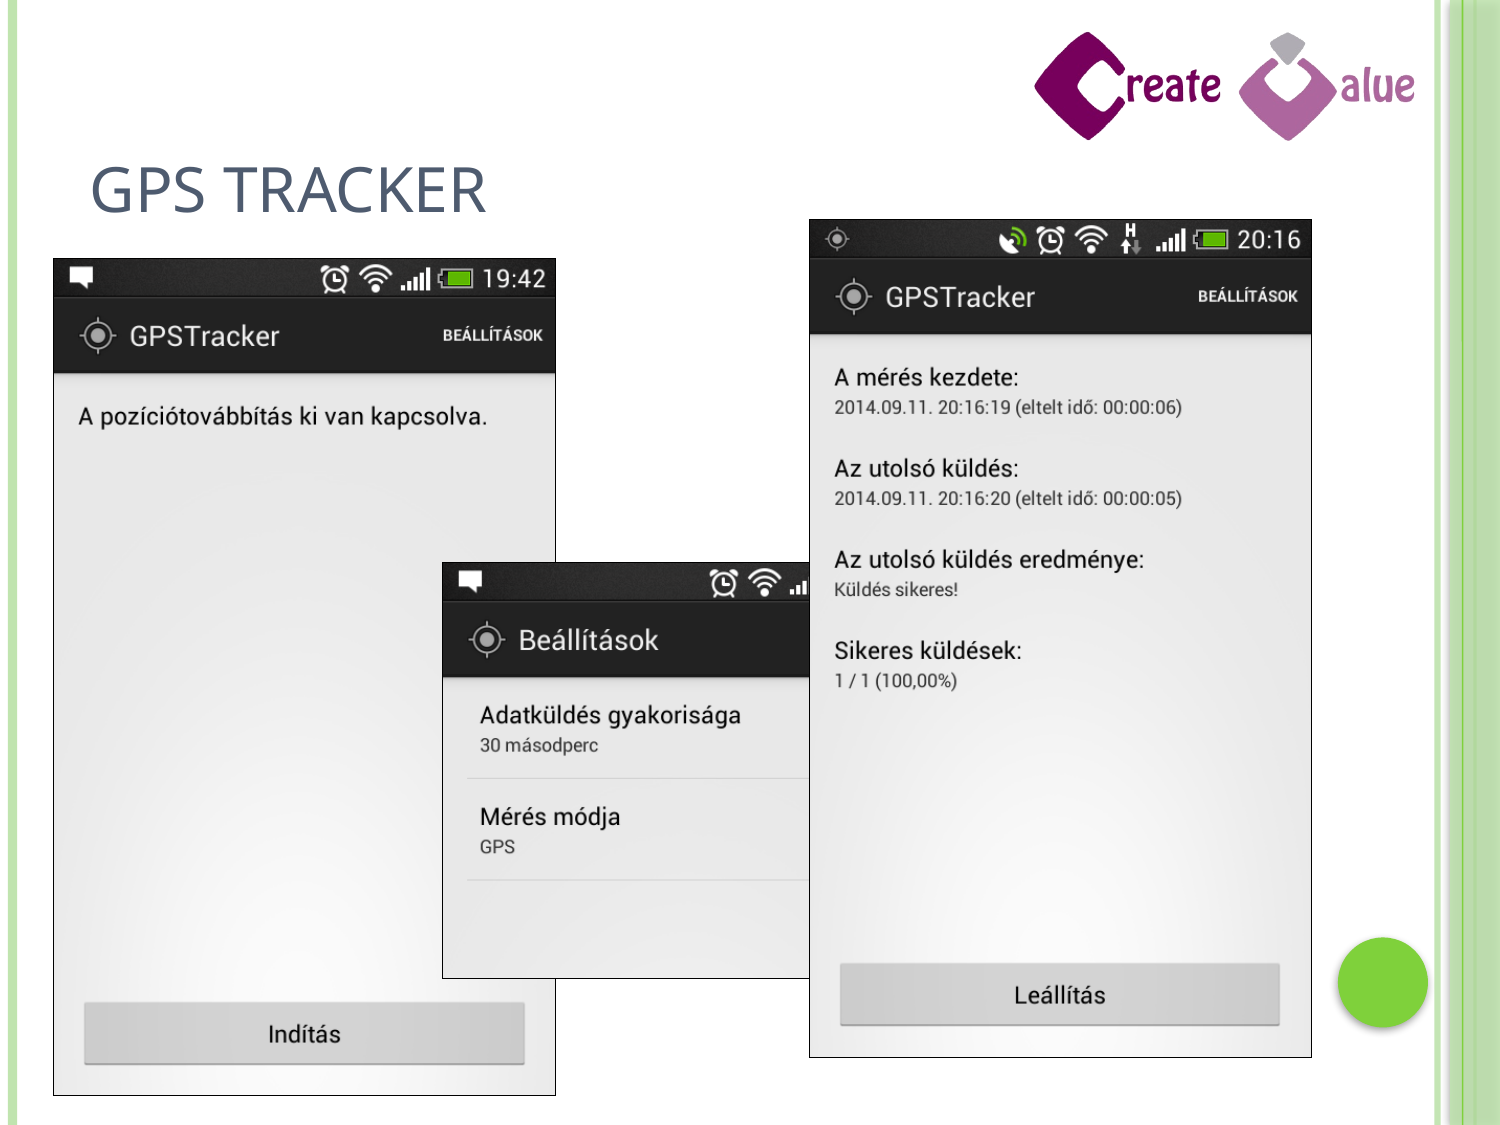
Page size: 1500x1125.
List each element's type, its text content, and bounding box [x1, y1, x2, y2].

title gps tracker [75, 45, 1300, 233]
picture [52, 219, 1312, 1096]
picture [1021, 18, 1427, 154]
